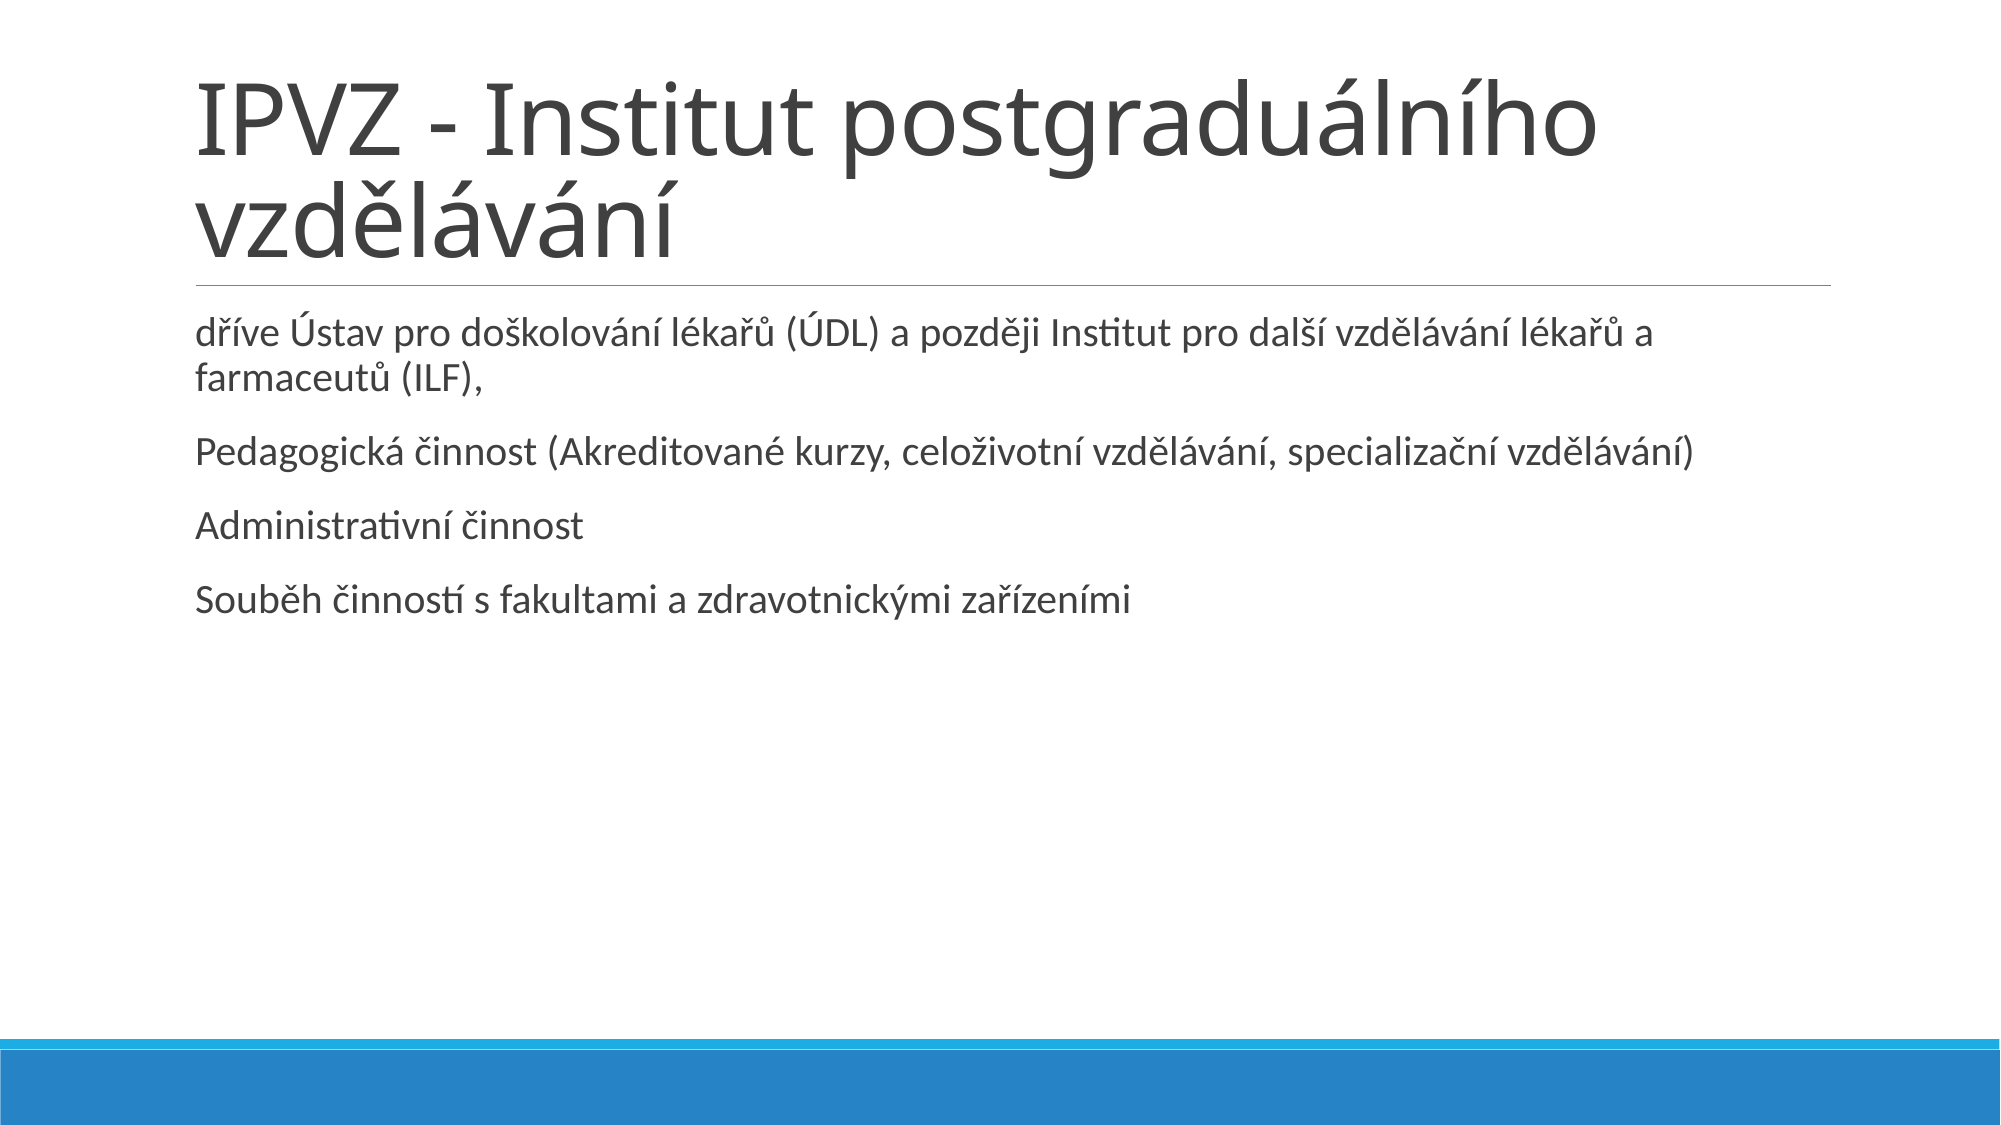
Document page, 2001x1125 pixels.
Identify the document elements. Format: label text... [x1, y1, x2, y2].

title IPVZ - Institut postgraduálního vzdělávání [180, 47, 1830, 285]
list dříve Ústav pro doškolování lékařů (ÚDL) a později Institut pro další vzdělávání lékařů a farmaceutů (ILF), Pedagogická činnost (Akreditované kurzy, celoživotní vzdělávání, specializační vzdělávání) Administrativní činnost Souběh činností s fakultami a zdravotnickými zařízeními [180, 302, 1830, 963]
